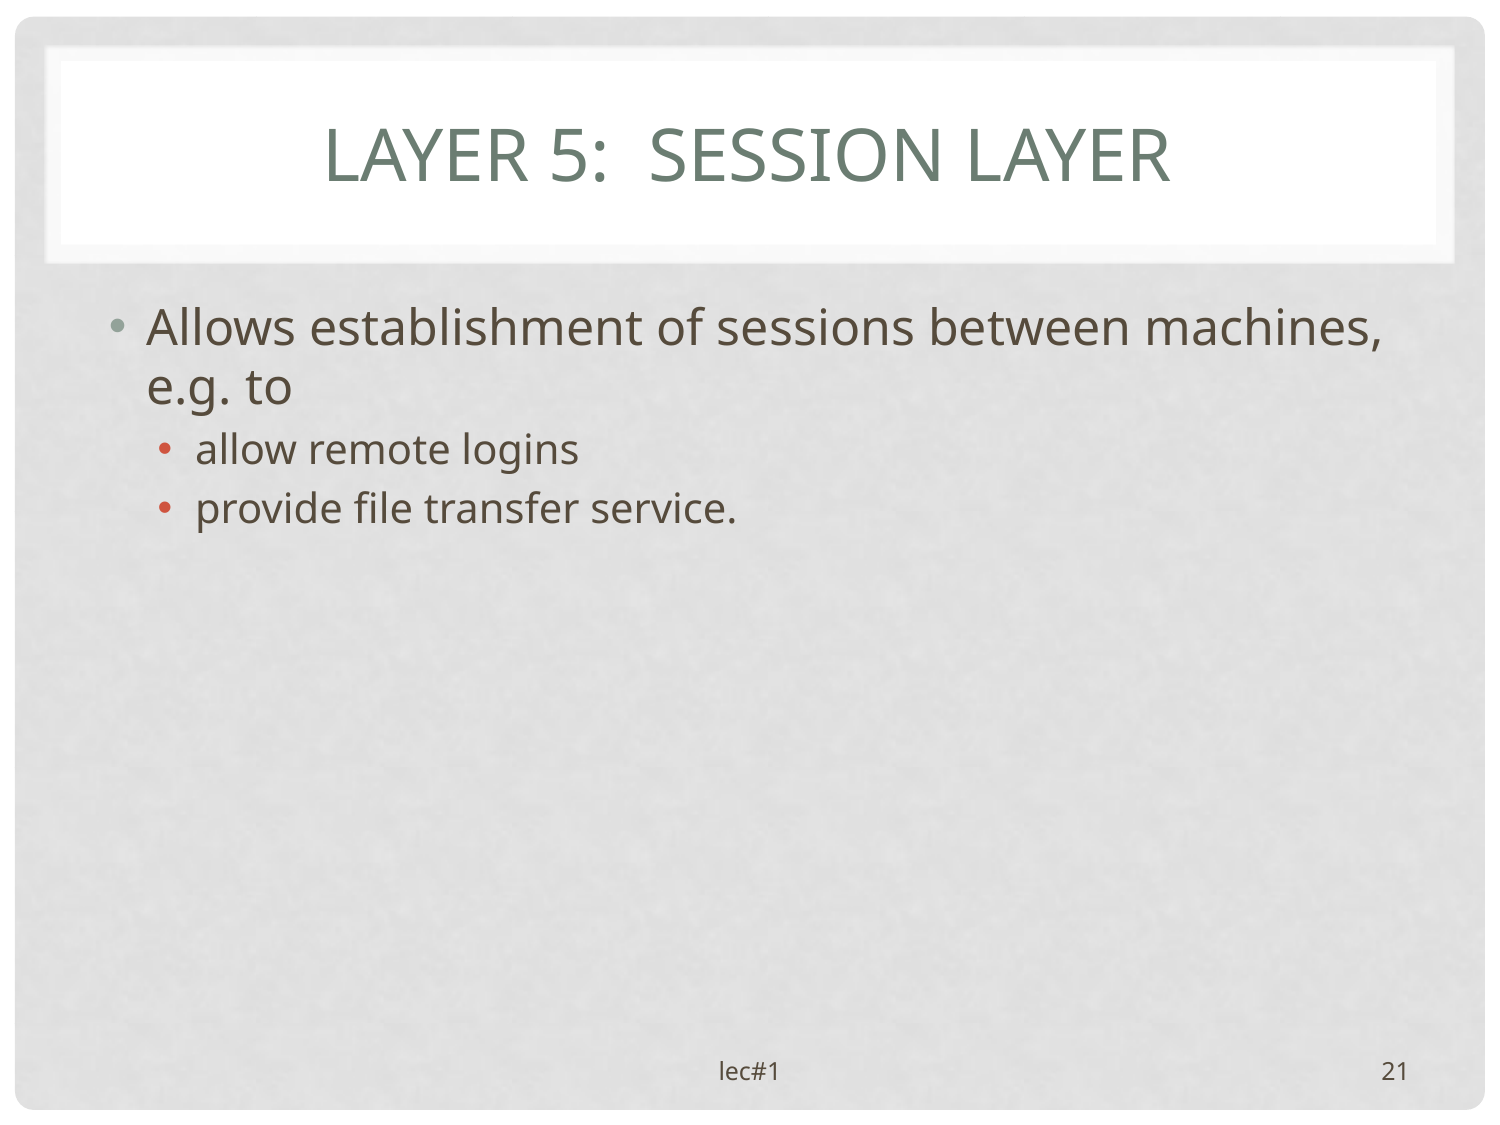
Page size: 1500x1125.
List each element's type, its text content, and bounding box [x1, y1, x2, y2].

title Layer 5: Session Layer [69, 66, 1425, 238]
list Allows establishment of sessions between machines, e.g. to allow remote logins provide file transfer service. [75, 287, 1425, 1005]
slide_number 21 [1074, 1042, 1425, 1103]
footer lec#1 [512, 1042, 988, 1103]
